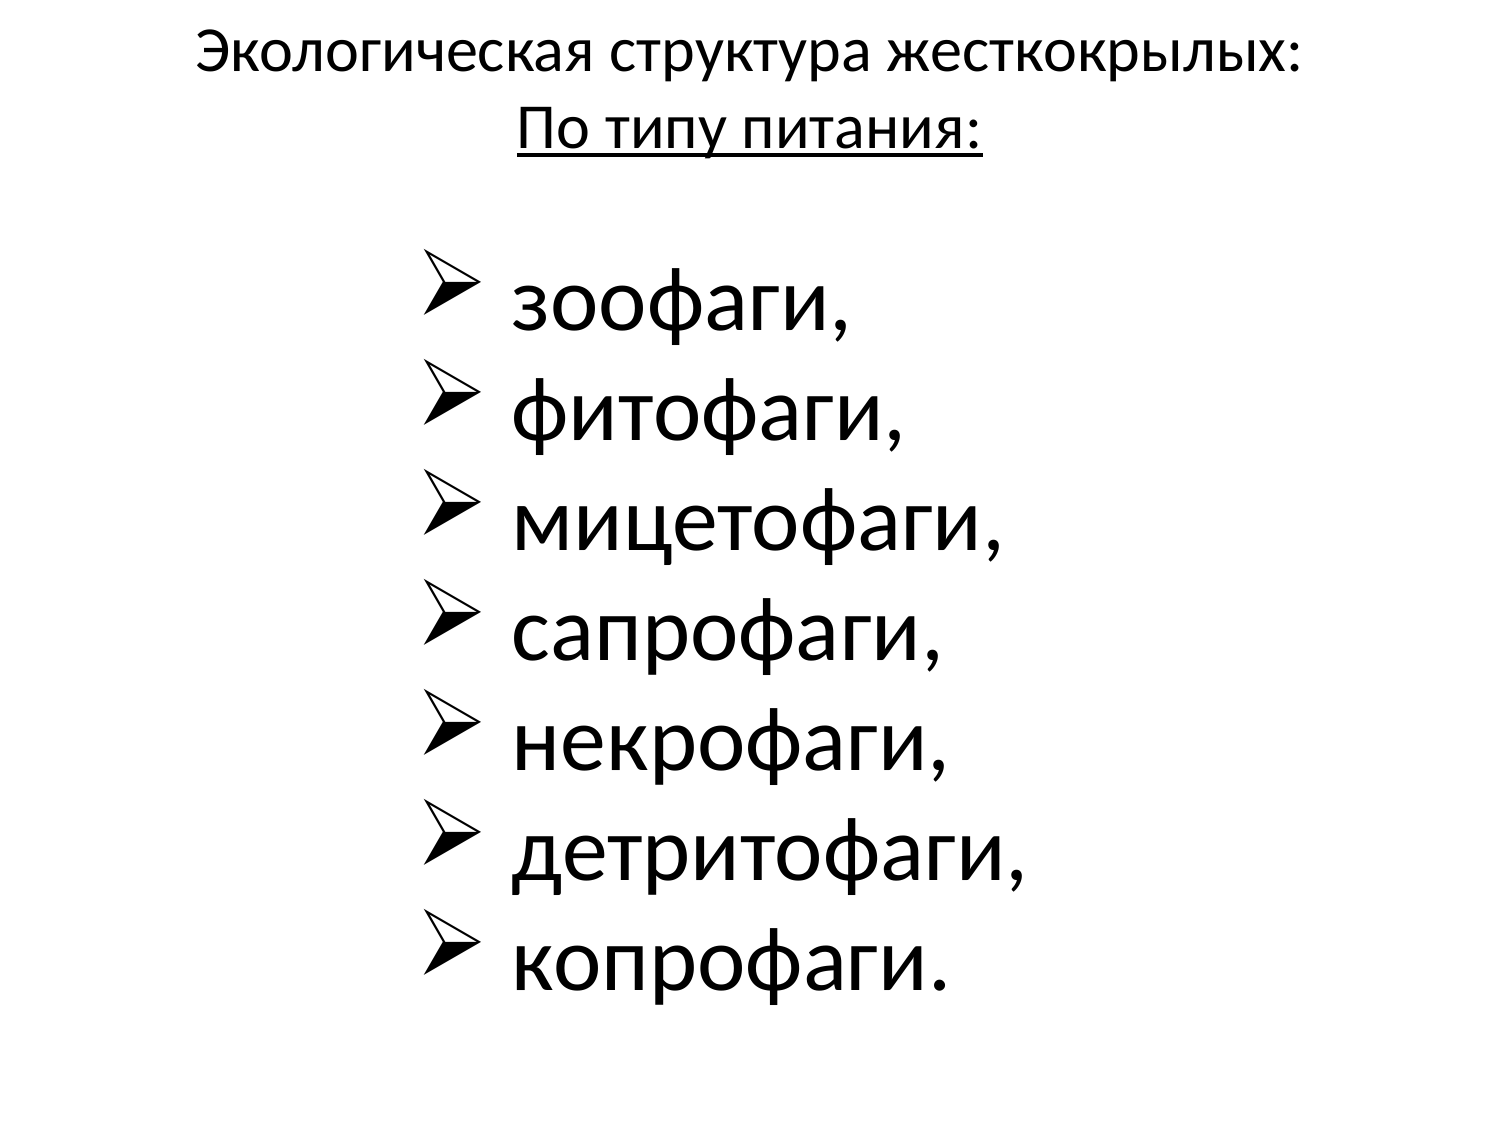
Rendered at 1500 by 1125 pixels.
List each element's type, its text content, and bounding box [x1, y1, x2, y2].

text_box зоофаги, фитофаги, мицетофаги, сапрофаги, некрофаги, детритофаги, копрофаги. [17, 231, 1500, 1017]
title Экологическая структура жесткокрылых: По типу питания: [0, 0, 1500, 173]
